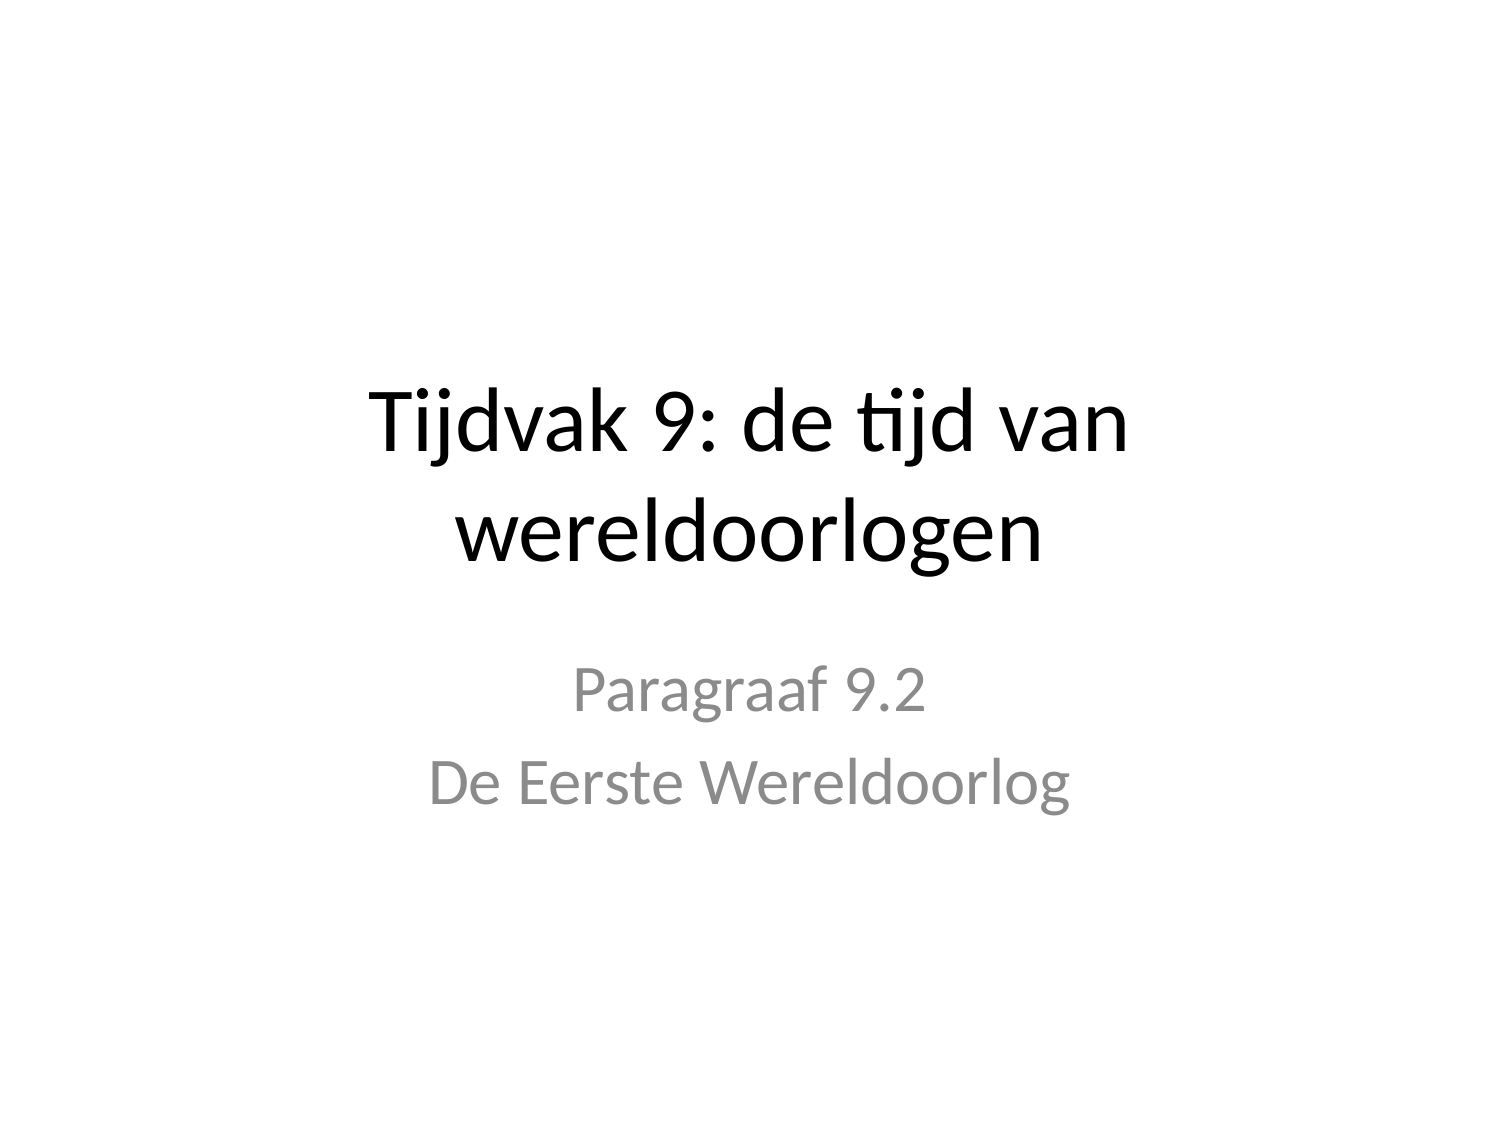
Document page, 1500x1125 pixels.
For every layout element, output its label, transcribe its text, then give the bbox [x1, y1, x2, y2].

title Tijdvak 9: de tijd van wereldoorlogen [112, 349, 1388, 591]
subtitle Paragraaf 9.2 De Eerste Wereldoorlog [225, 637, 1275, 925]
